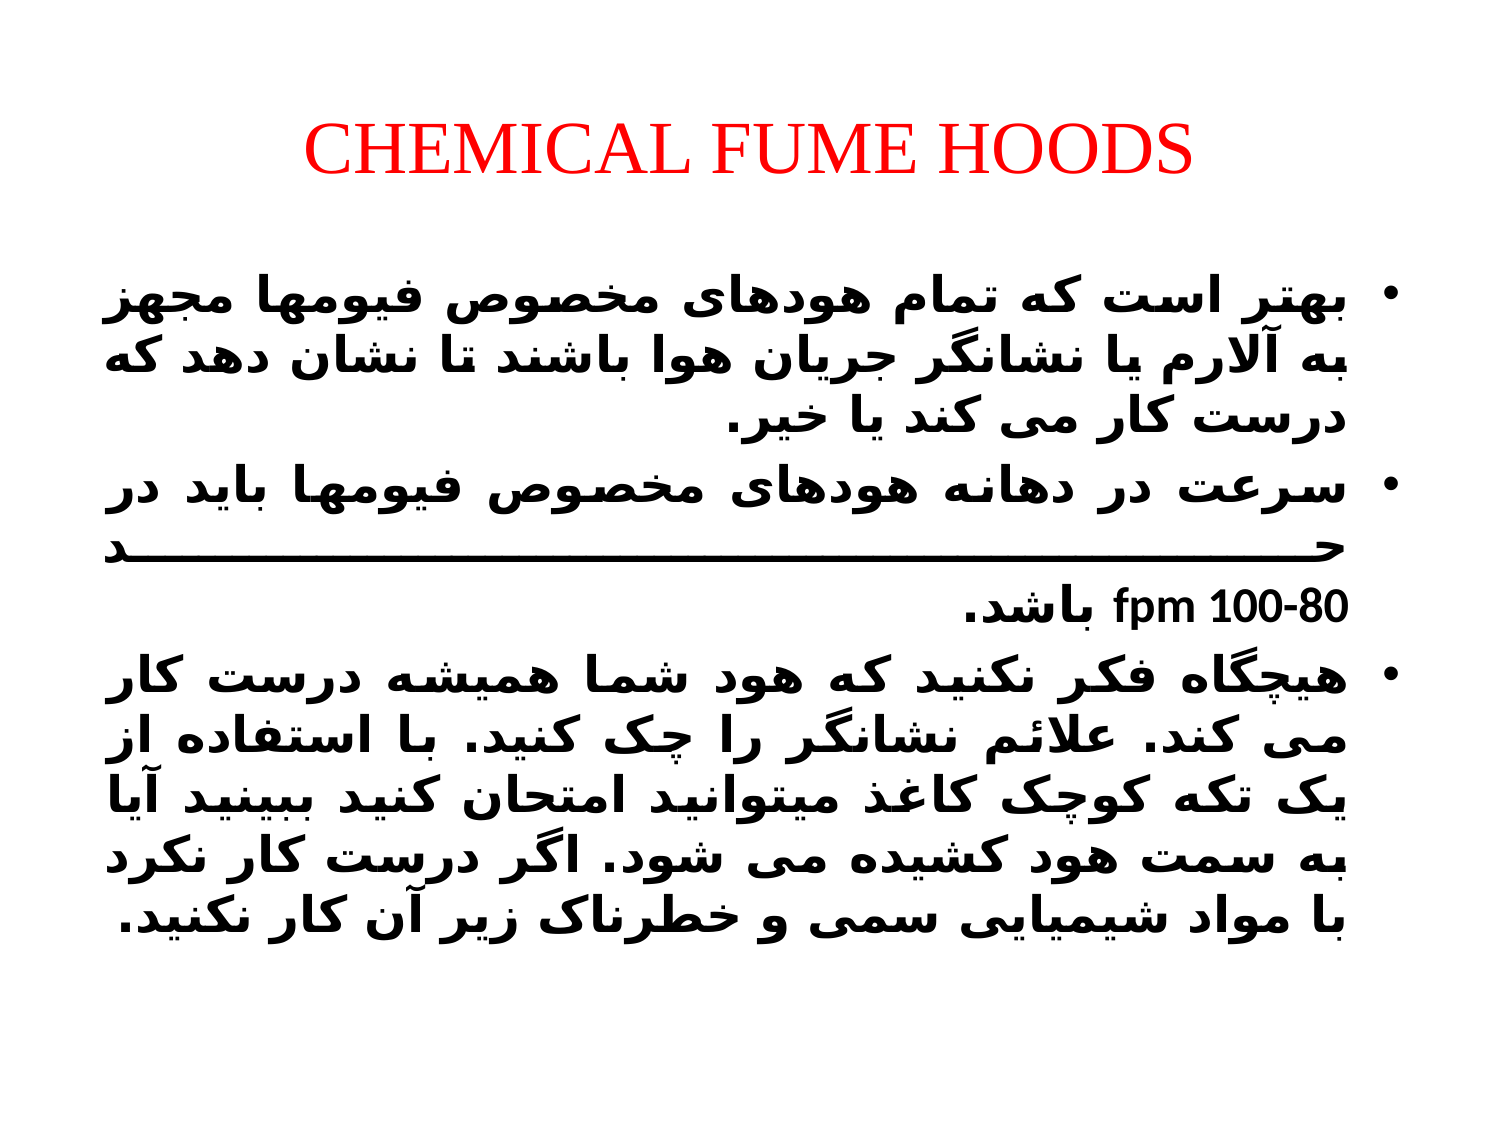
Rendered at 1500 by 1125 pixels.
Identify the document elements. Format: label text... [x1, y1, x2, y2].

list بهتر است که تمام هودهای مخصوص فیومها مجهز به آلارم یا نشانگر جریان هوا باشند تا نشان دهد که درست کار می کند یا خیر. سرعت در دهانه هودهای مخصوص فیومها باید در حد fpm 100-80 باشد. هیچگاه فکر نکنید که هود شما همیشه درست کار می کند. علائم نشانگر را چک کنید. با استفاده از یک تکه کوچک کاغذ میتوانید امتحان کنید ببینید آیا به سمت هود کشیده می شود. اگر درست کار نکرد با مواد شیمیایی سمی و خطرناک زیر آن کار نکنید. [87, 254, 1413, 1000]
title CHEMICAL FUME HOODS [112, 50, 1388, 238]
